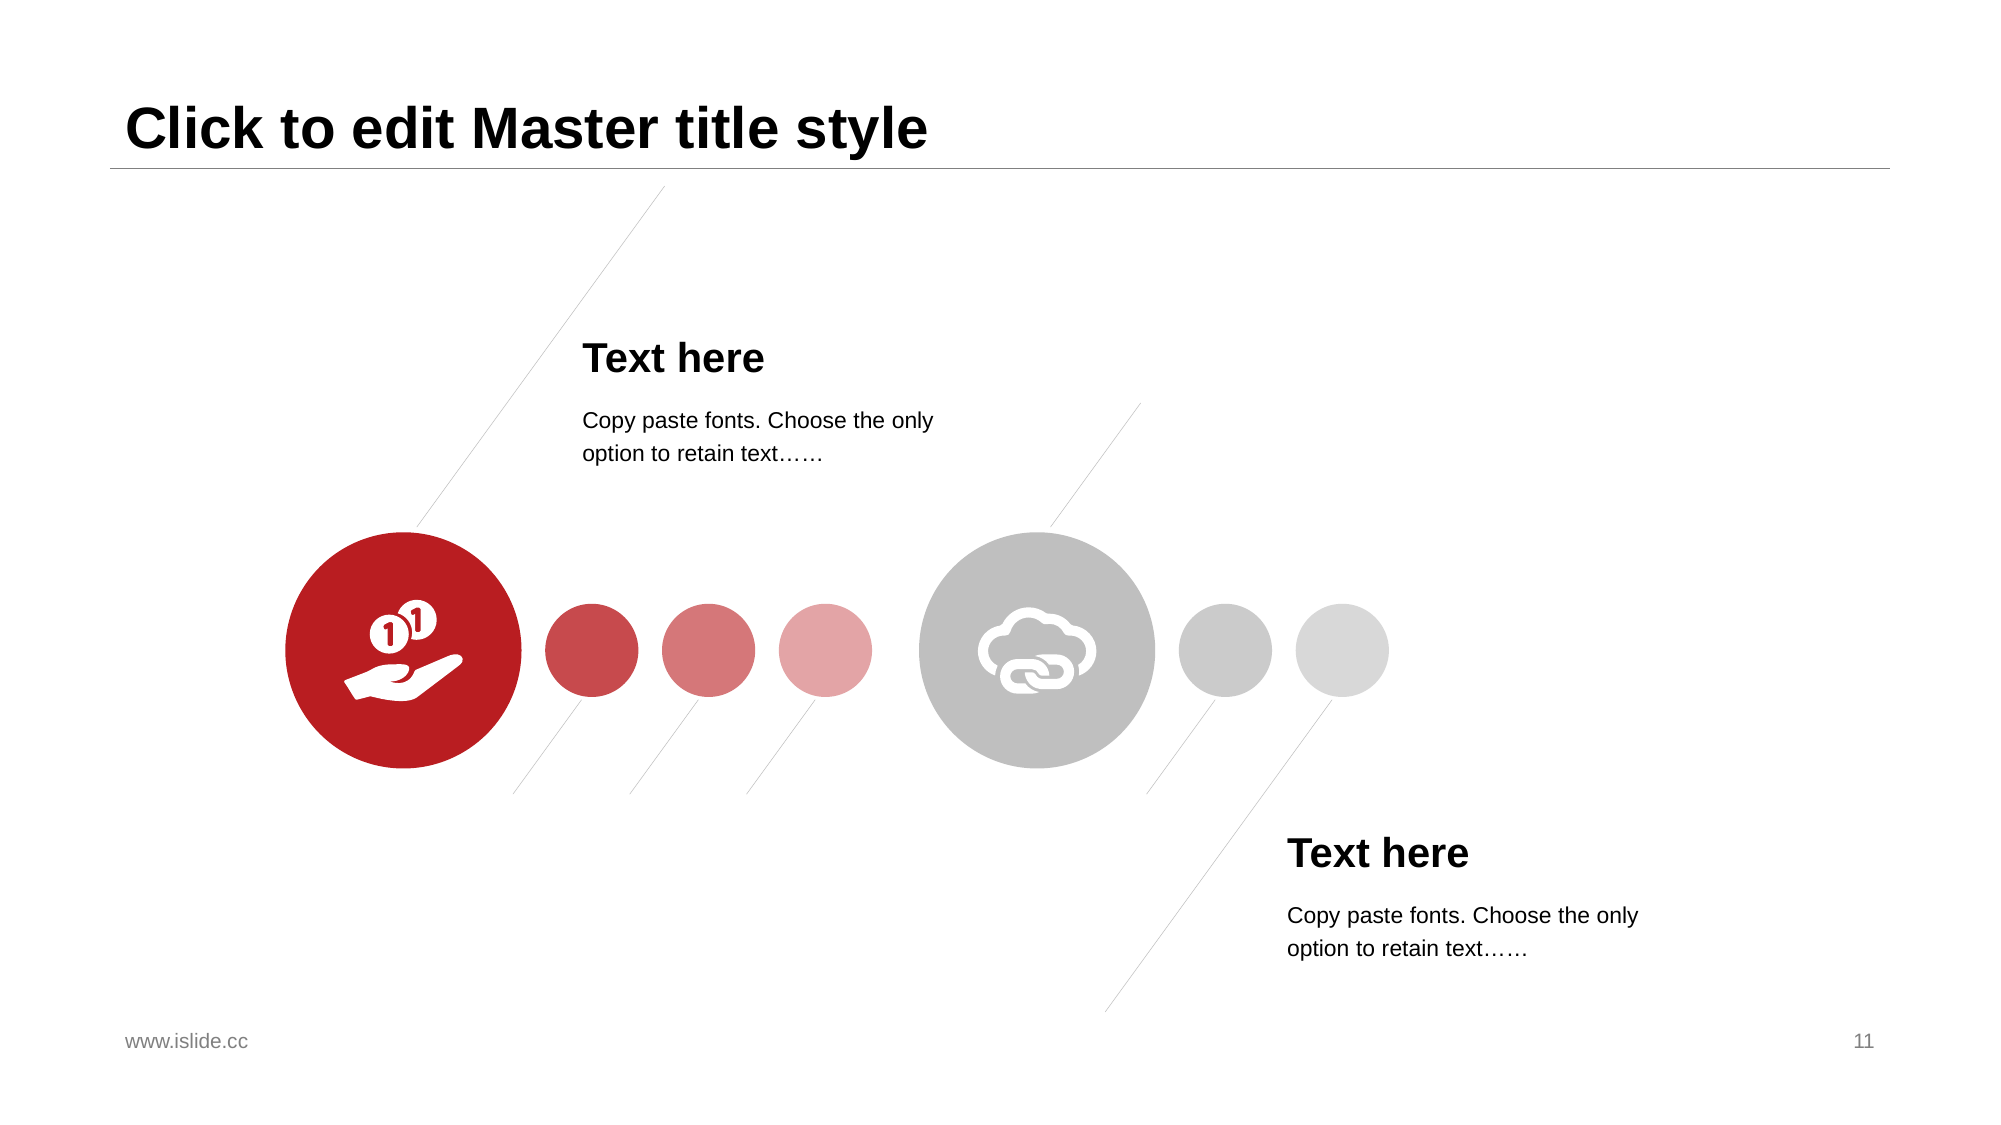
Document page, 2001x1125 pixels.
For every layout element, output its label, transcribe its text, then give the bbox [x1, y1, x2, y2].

footer www.islide.cc [109, 1023, 790, 1058]
slide_number 11 [1412, 1023, 1890, 1058]
title Click to edit Master title style [109, 0, 1890, 169]
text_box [285, 186, 1715, 1012]
